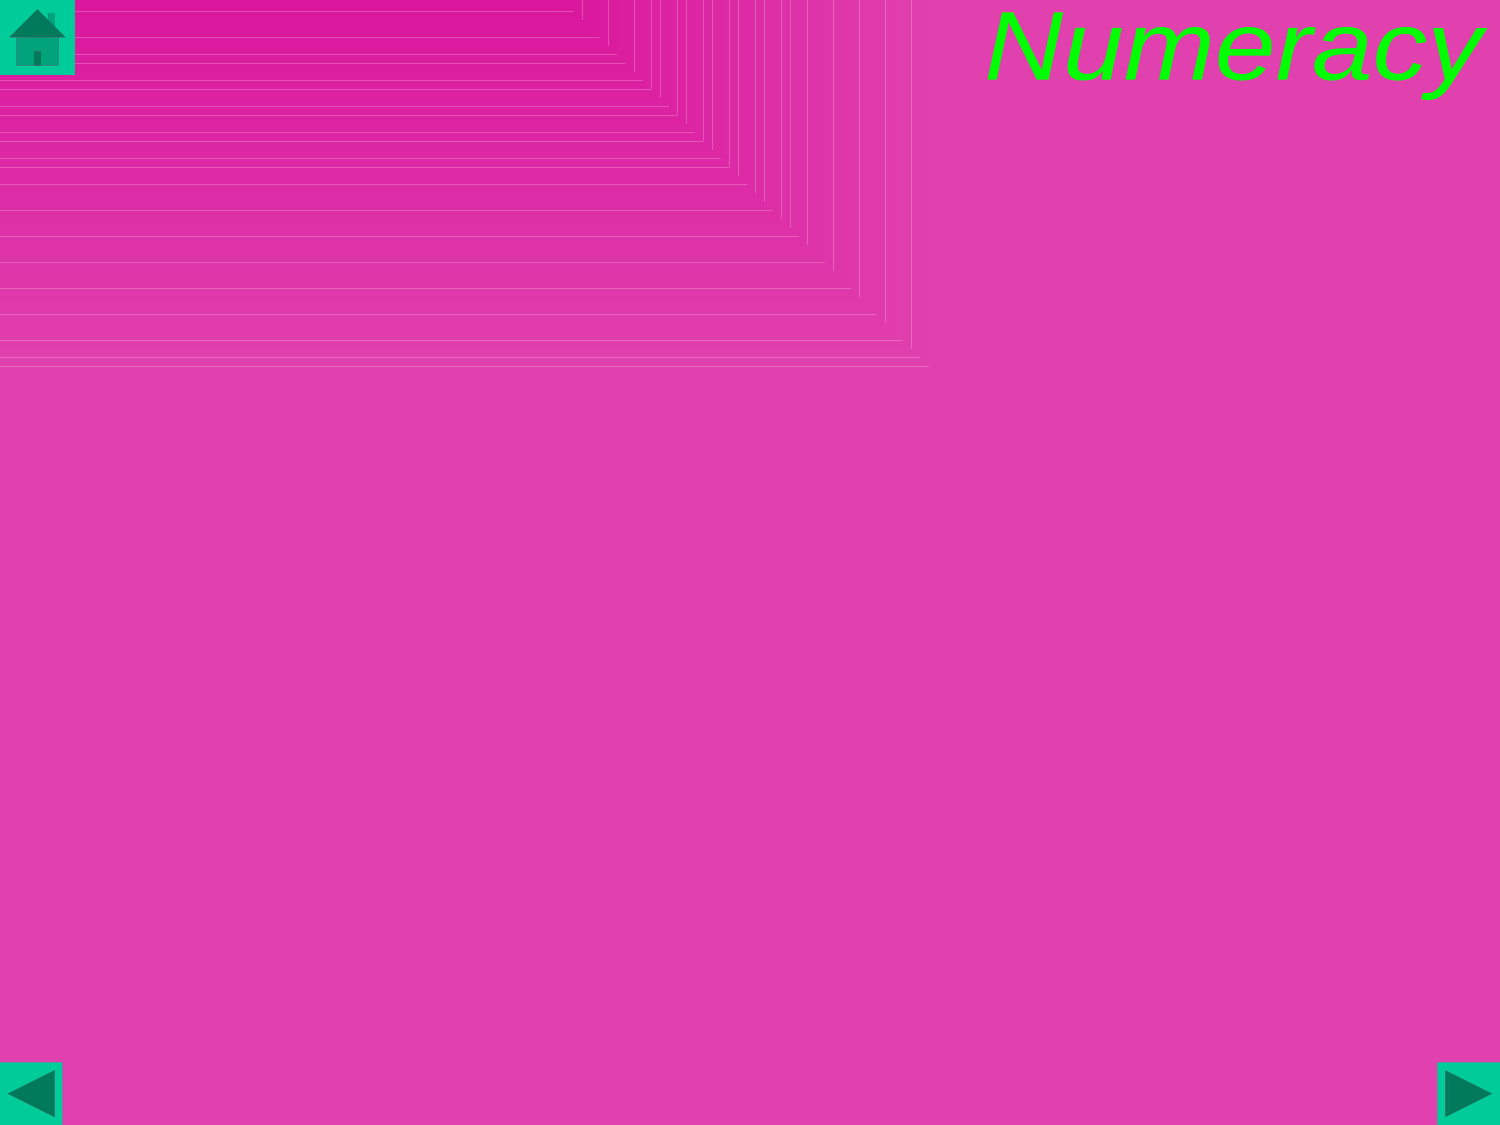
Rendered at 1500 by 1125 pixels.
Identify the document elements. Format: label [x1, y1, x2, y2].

text_box [0, 0, 75, 75]
text_box [1437, 1062, 1500, 1125]
text_box [0, 1062, 63, 1125]
